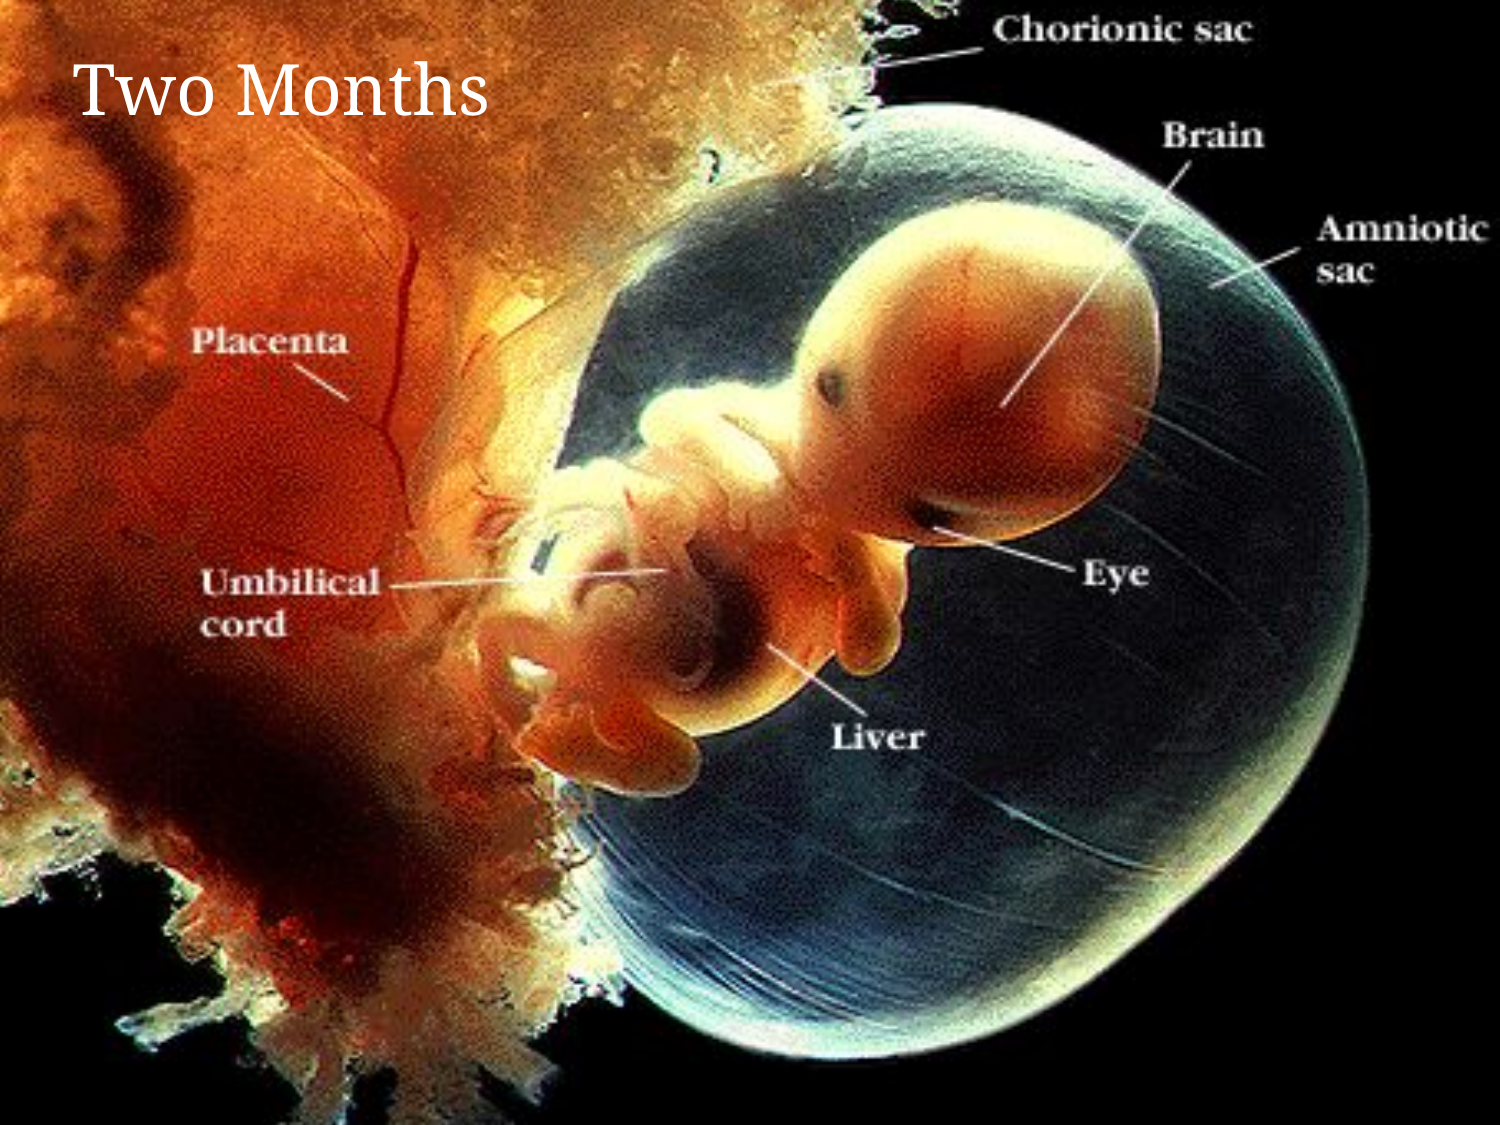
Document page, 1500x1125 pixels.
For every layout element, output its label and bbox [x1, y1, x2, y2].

list [0, 0, 1500, 1125]
